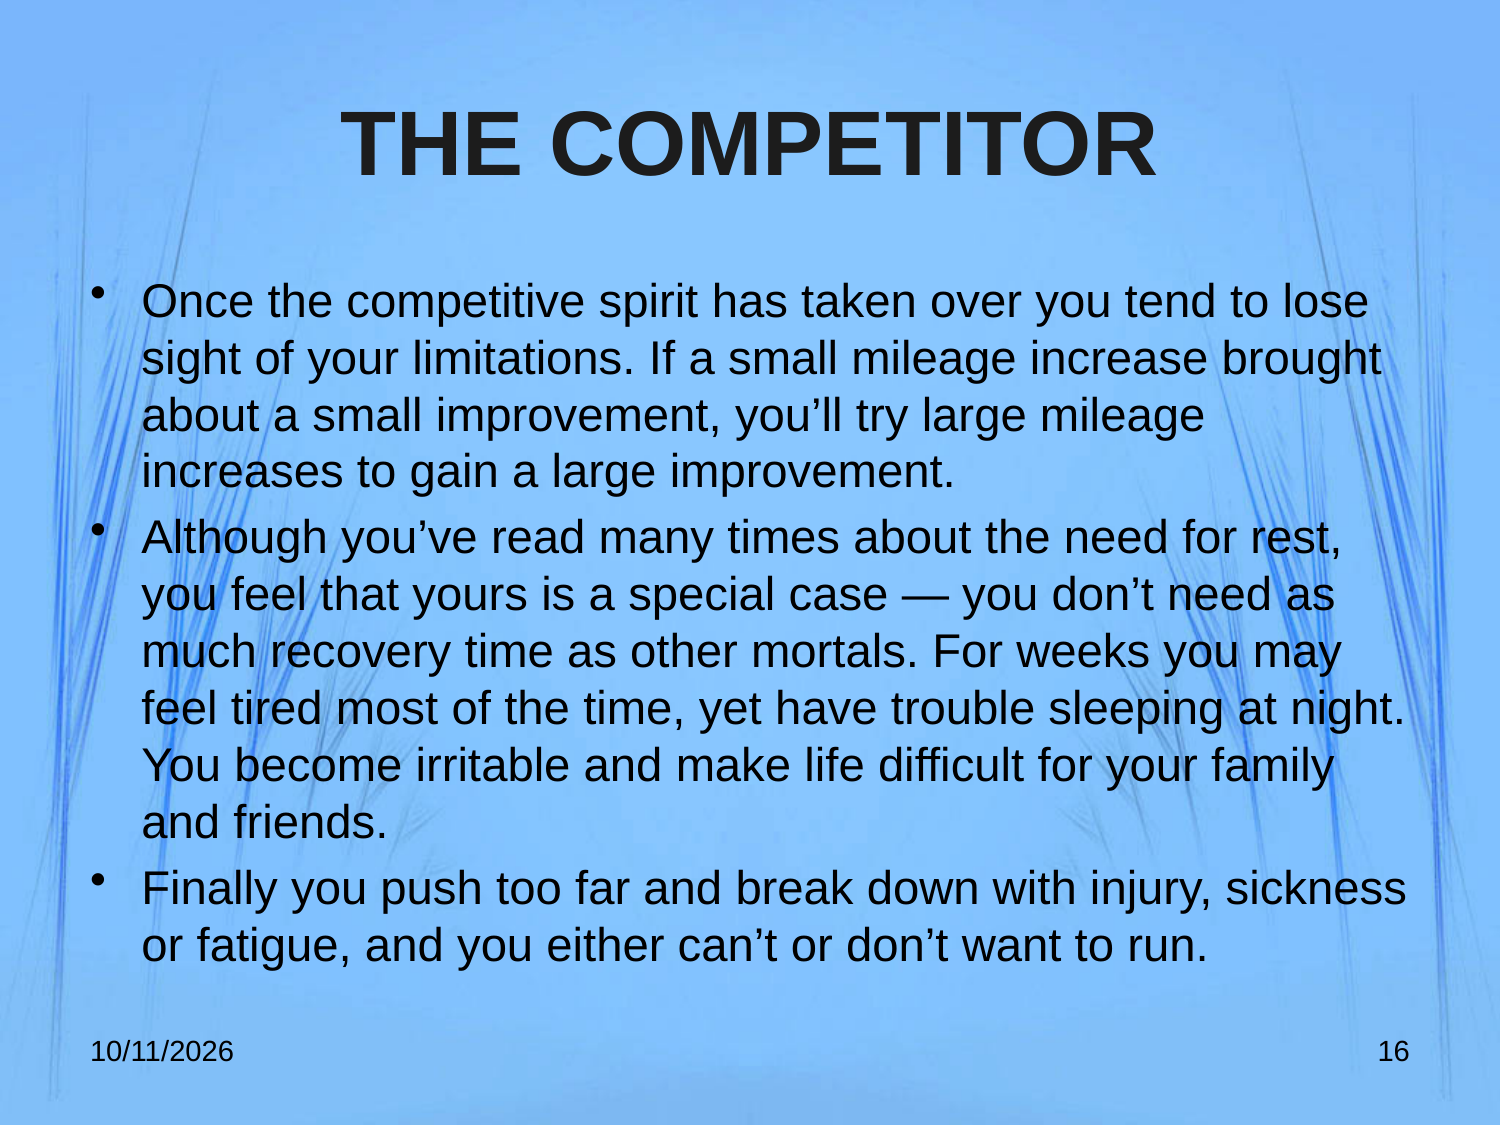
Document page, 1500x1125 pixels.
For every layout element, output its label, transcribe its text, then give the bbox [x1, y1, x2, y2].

slide_number 16 [1074, 1024, 1426, 1103]
list Once the competitive spirit has taken over you tend to lose sight of your limitations. If a small mileage increase brought about a small improvement, you’ll try large mileage increases to gain a large improvement. Although you’ve read many times about the need for rest, you feel that yours is a special case — you don’t need as much recovery time as other mortals. For weeks you may feel tired most of the time, yet have trouble sleeping at night. You become irritable and make life difficult for your family and friends. Finally you push too far and break down with injury, sickness or fatigue, and you either can’t or don’t want to run. [74, 262, 1426, 1006]
picture [0, 0, 1500, 1125]
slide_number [74, 1024, 426, 1103]
title THE COMPETITOR [74, 44, 1426, 233]
